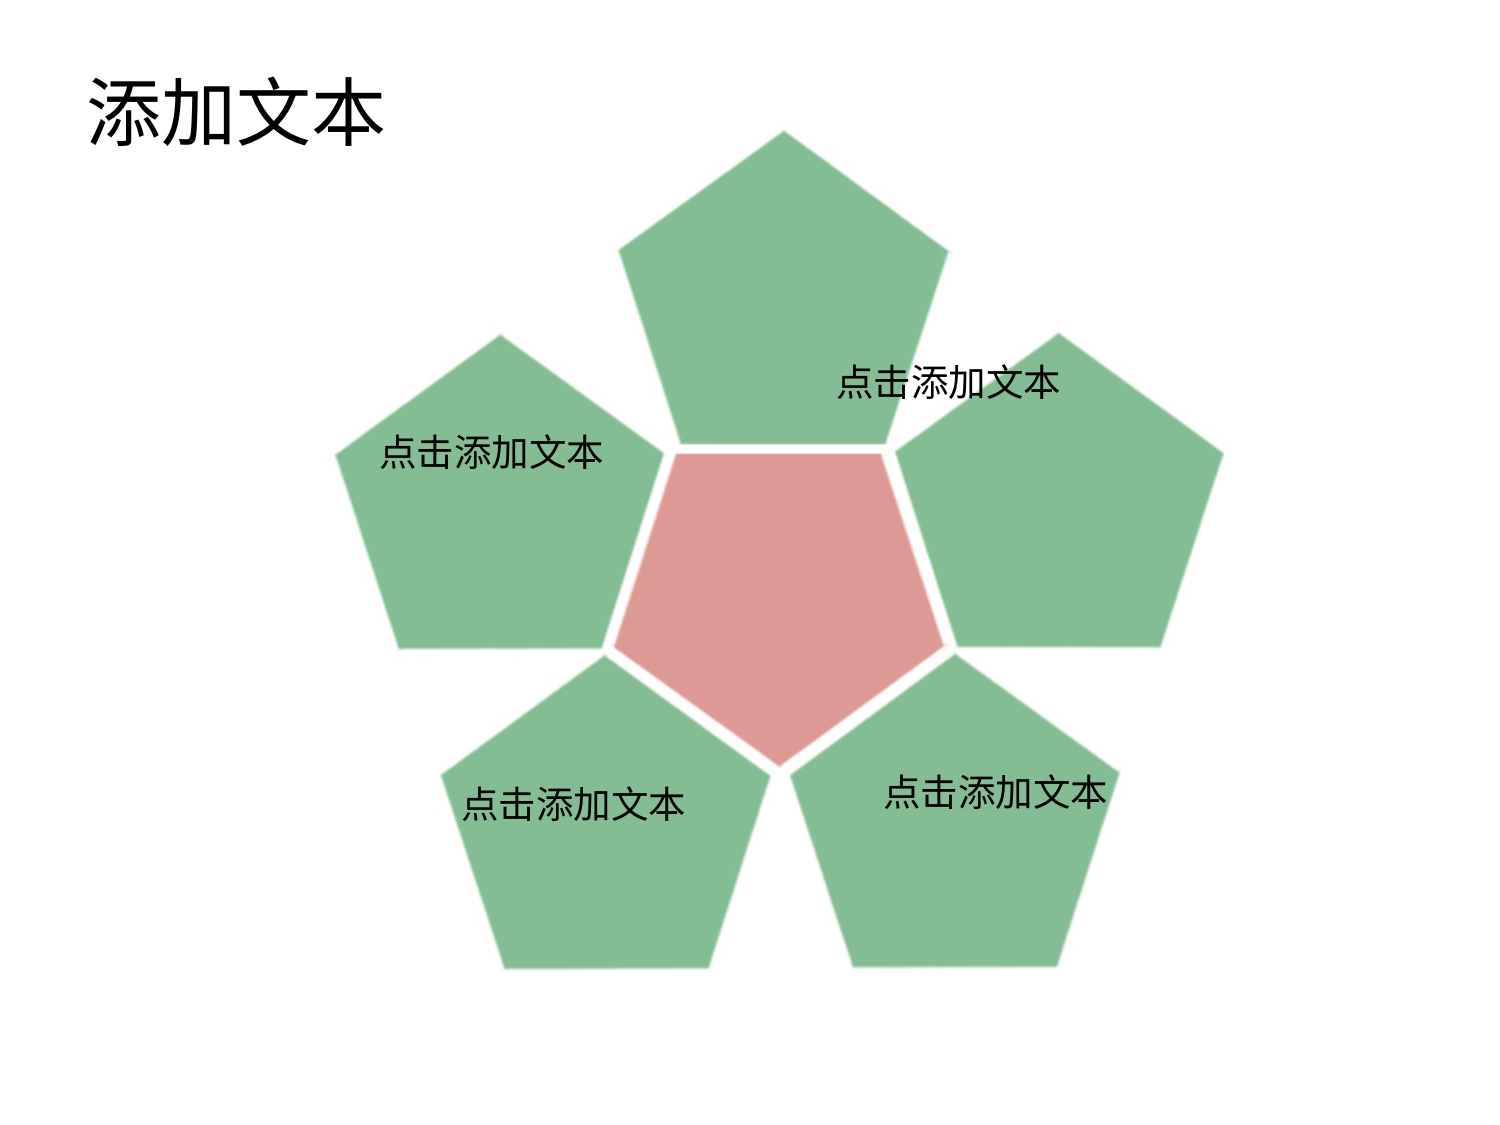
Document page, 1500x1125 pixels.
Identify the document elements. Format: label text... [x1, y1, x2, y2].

text_box 添加文本 [72, 58, 402, 164]
text_box 点击添加文本 [821, 351, 1077, 412]
text_box 点击添加文本 [868, 761, 1124, 822]
text_box 点击添加文本 [364, 421, 620, 482]
text_box 点击添加文本 [446, 773, 702, 834]
picture [0, 0, 1500, 1125]
